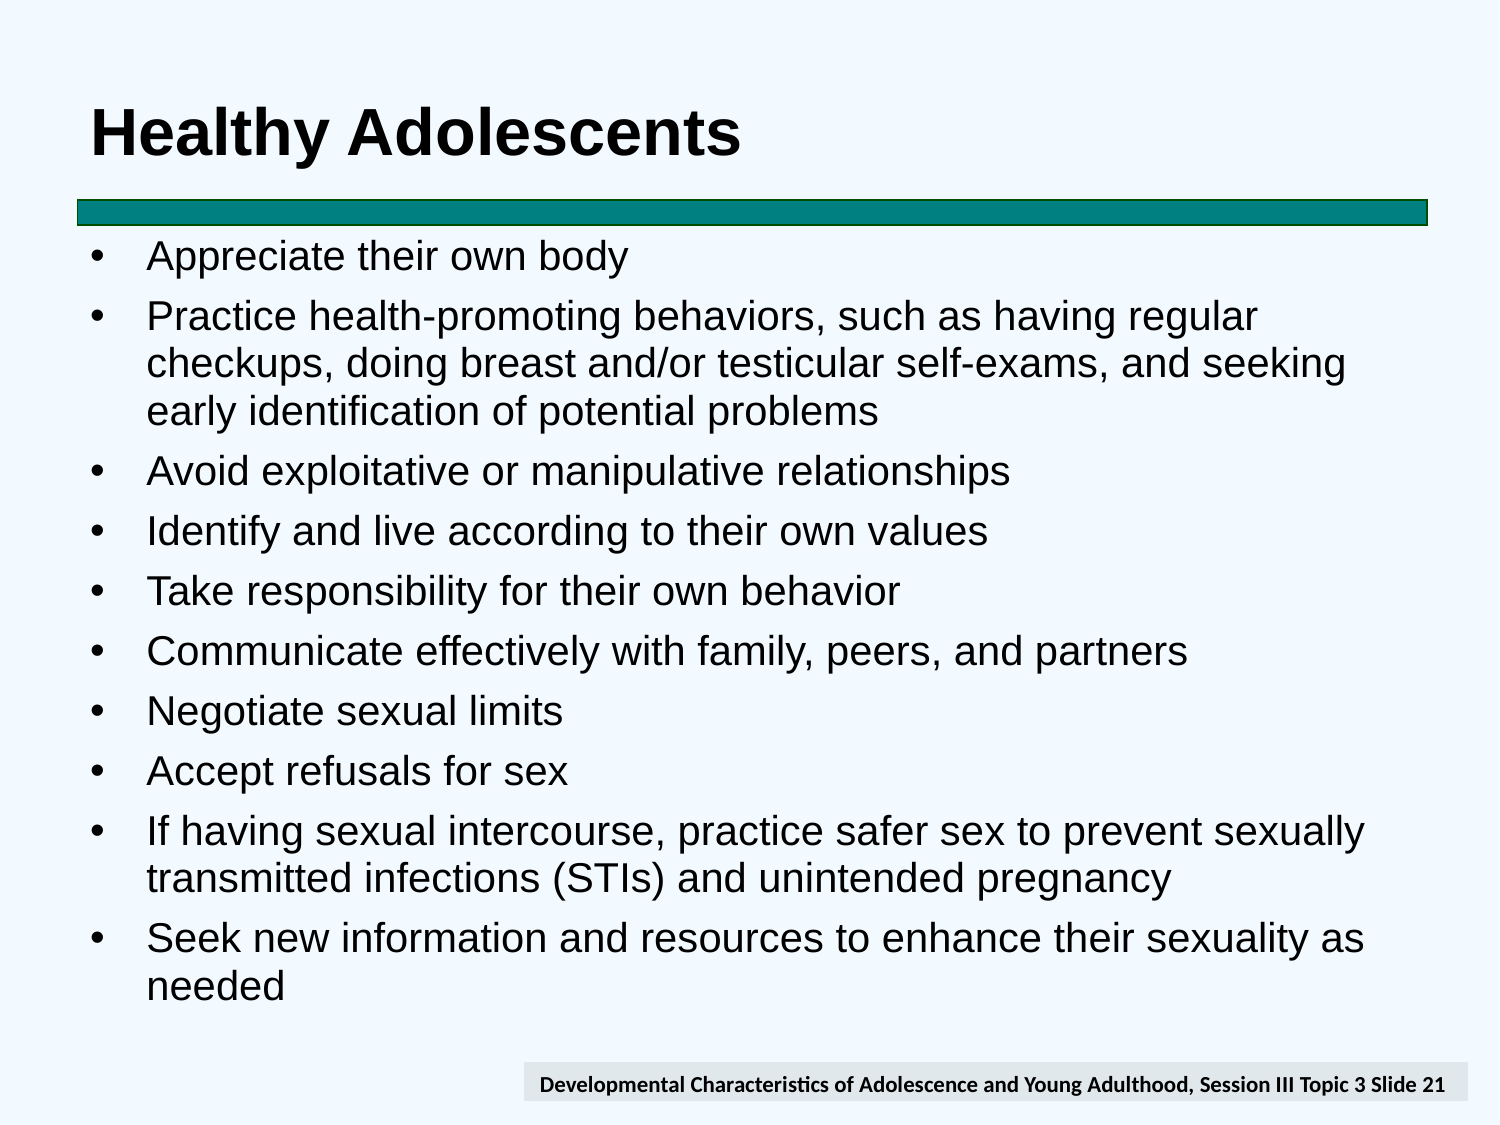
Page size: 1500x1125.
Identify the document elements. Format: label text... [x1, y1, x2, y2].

title Healthy Adolescents [75, 41, 1425, 224]
list Appreciate their own body Practice health-promoting behaviors, such as having regular checkups, doing breast and/or testicular self-exams, and seeking early identification of potential problems Avoid exploitative or manipulative relationships Identify and live according to their own values Take responsibility for their own behavior Communicate effectively with family, peers, and partners Negotiate sexual limits Accept refusals for sex If having sexual intercourse, practice safer sex to prevent sexually transmitted infections (STIs) and unintended pregnancy Seek new information and resources to enhance their sexuality as needed [75, 224, 1425, 1005]
text_box Developmental Characteristics of Adolescence and Young Adulthood, Session III Topic 3 Slide 21 [524, 1062, 1467, 1100]
